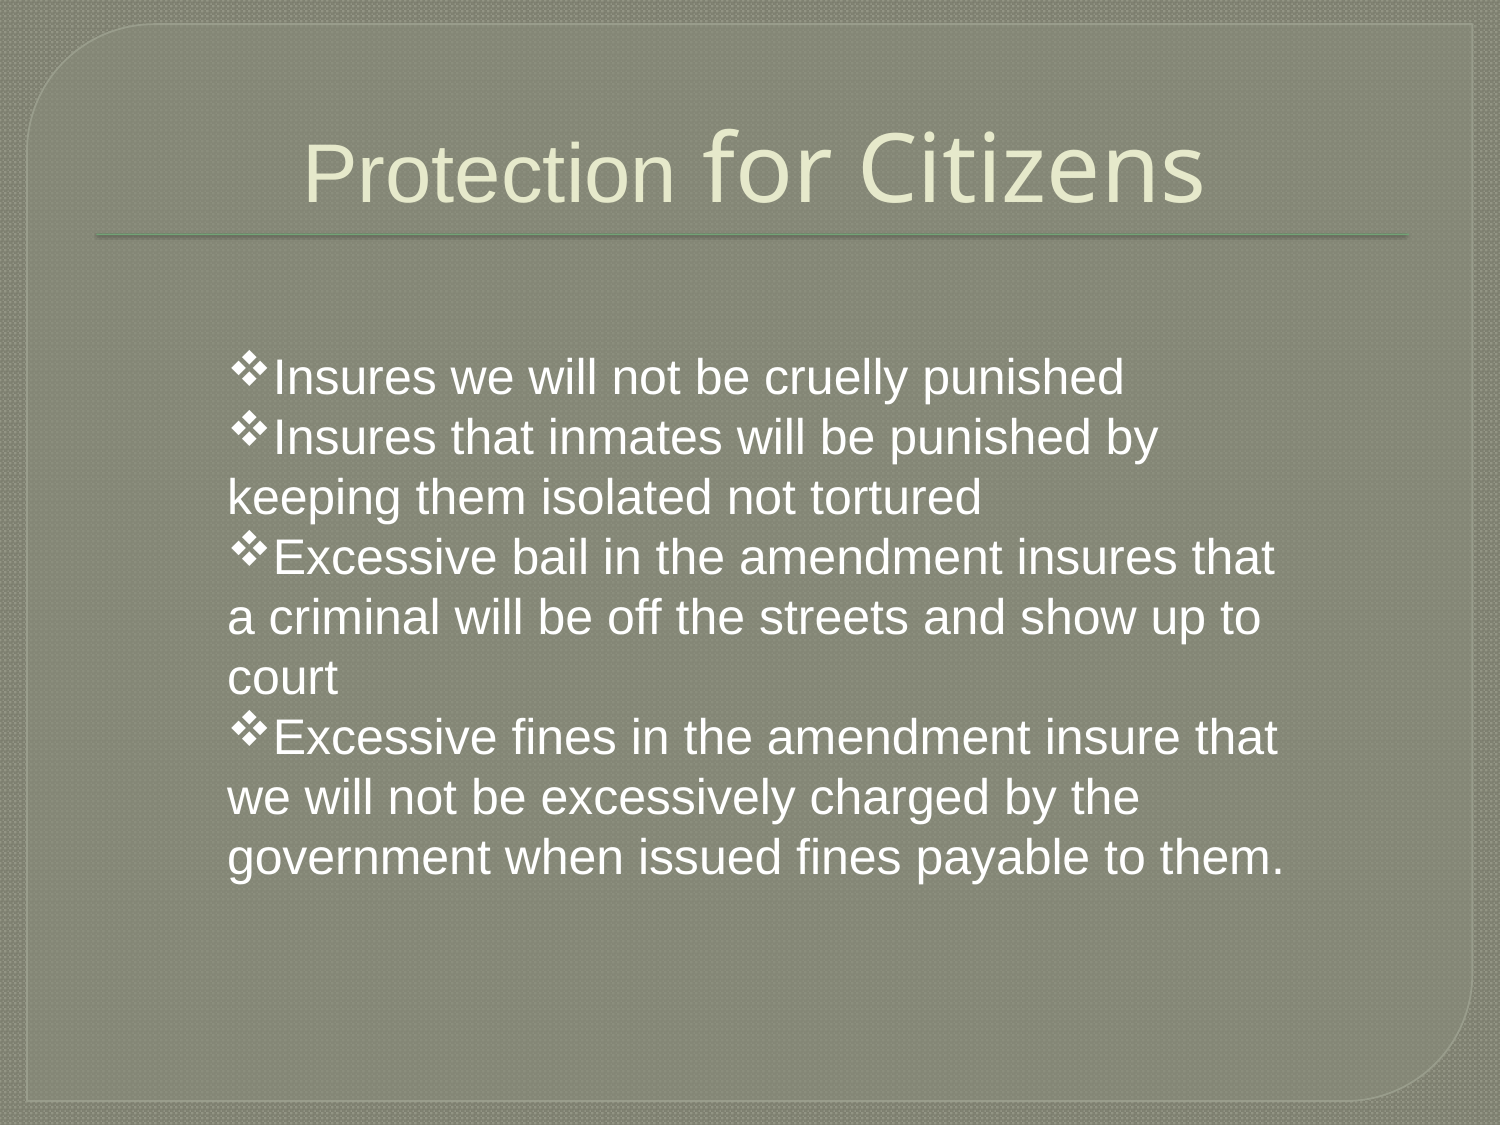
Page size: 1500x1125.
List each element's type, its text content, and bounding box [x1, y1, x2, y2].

text_box Insures we will not be cruelly punished Insures that inmates will be punished by keeping them isolated not tortured Excessive bail in the amendment insures that a criminal will be off the streets and show up to court Excessive fines in the amendment insure that we will not be excessively charged by the government when issued fines payable to them. [212, 337, 1325, 893]
title Protection for Citizens [75, 41, 1425, 229]
